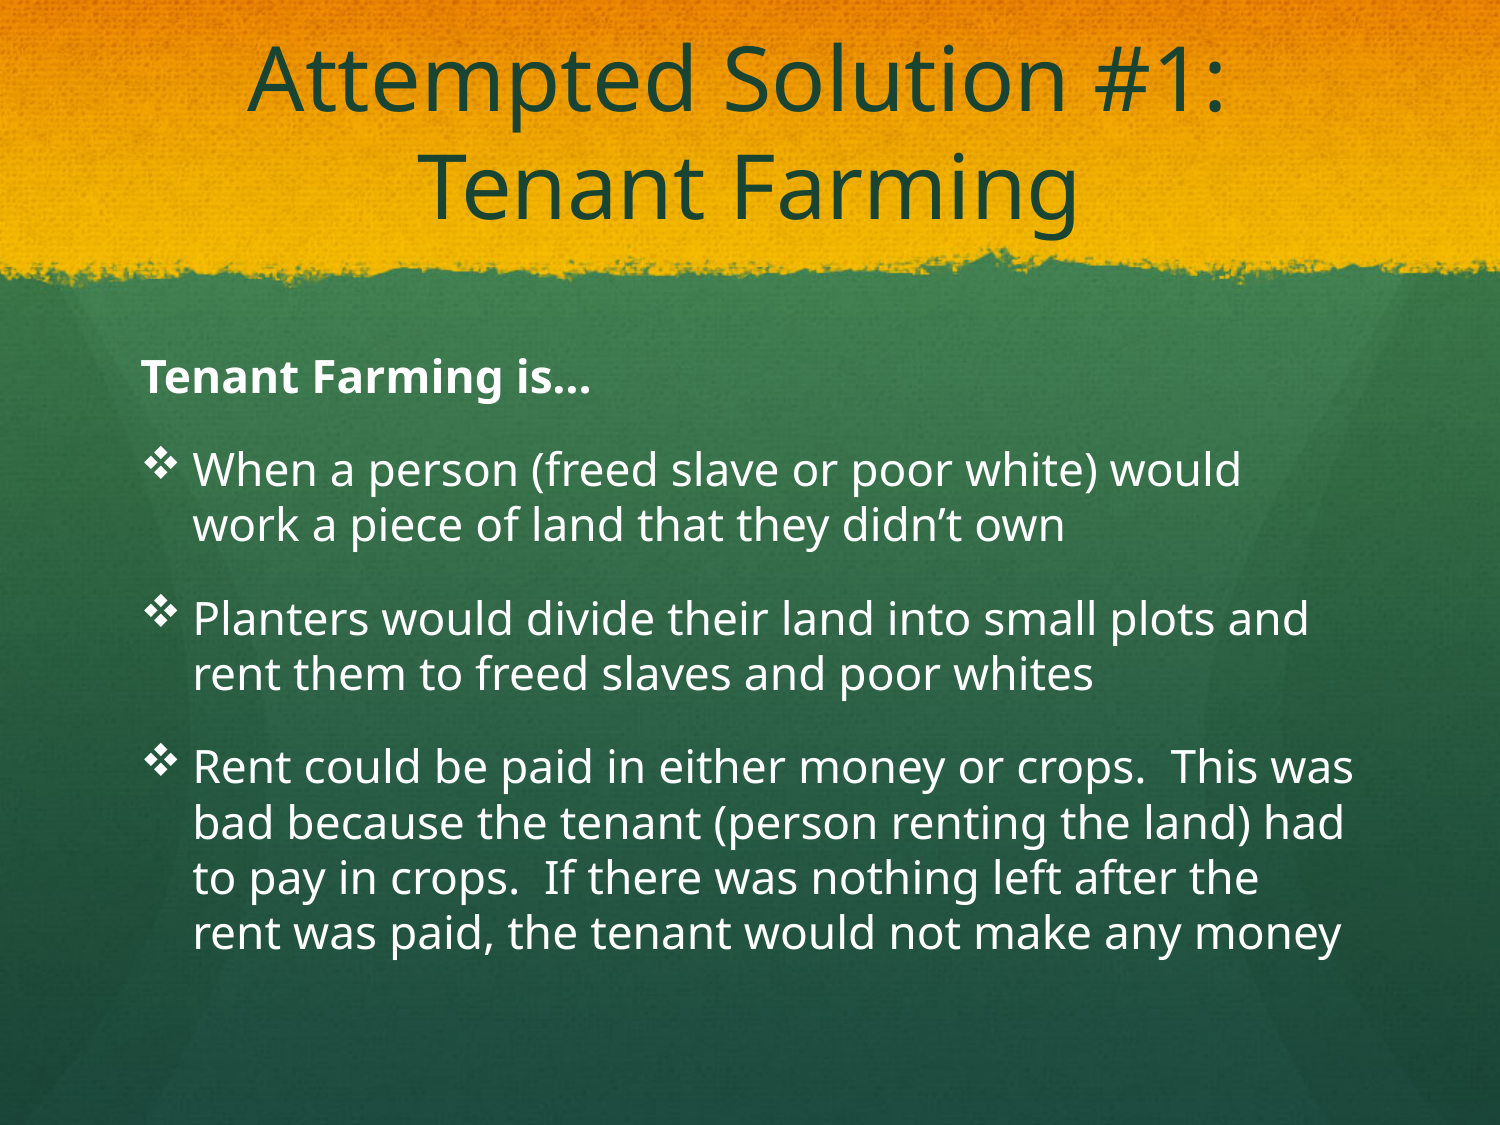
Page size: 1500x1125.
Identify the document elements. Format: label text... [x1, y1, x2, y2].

title Attempted Solution #1: Tenant Farming [125, 13, 1375, 246]
list Tenant Farming is… When a person (freed slave or poor white) would work a piece of land that they didn’t own Planters would divide their land into small plots and rent them to freed slaves and poor whites Rent could be paid in either money or crops. This was bad because the tenant (person renting the land) had to pay in crops. If there was nothing left after the rent was paid, the tenant would not make any money [125, 339, 1375, 1026]
picture [0, 0, 1500, 1125]
